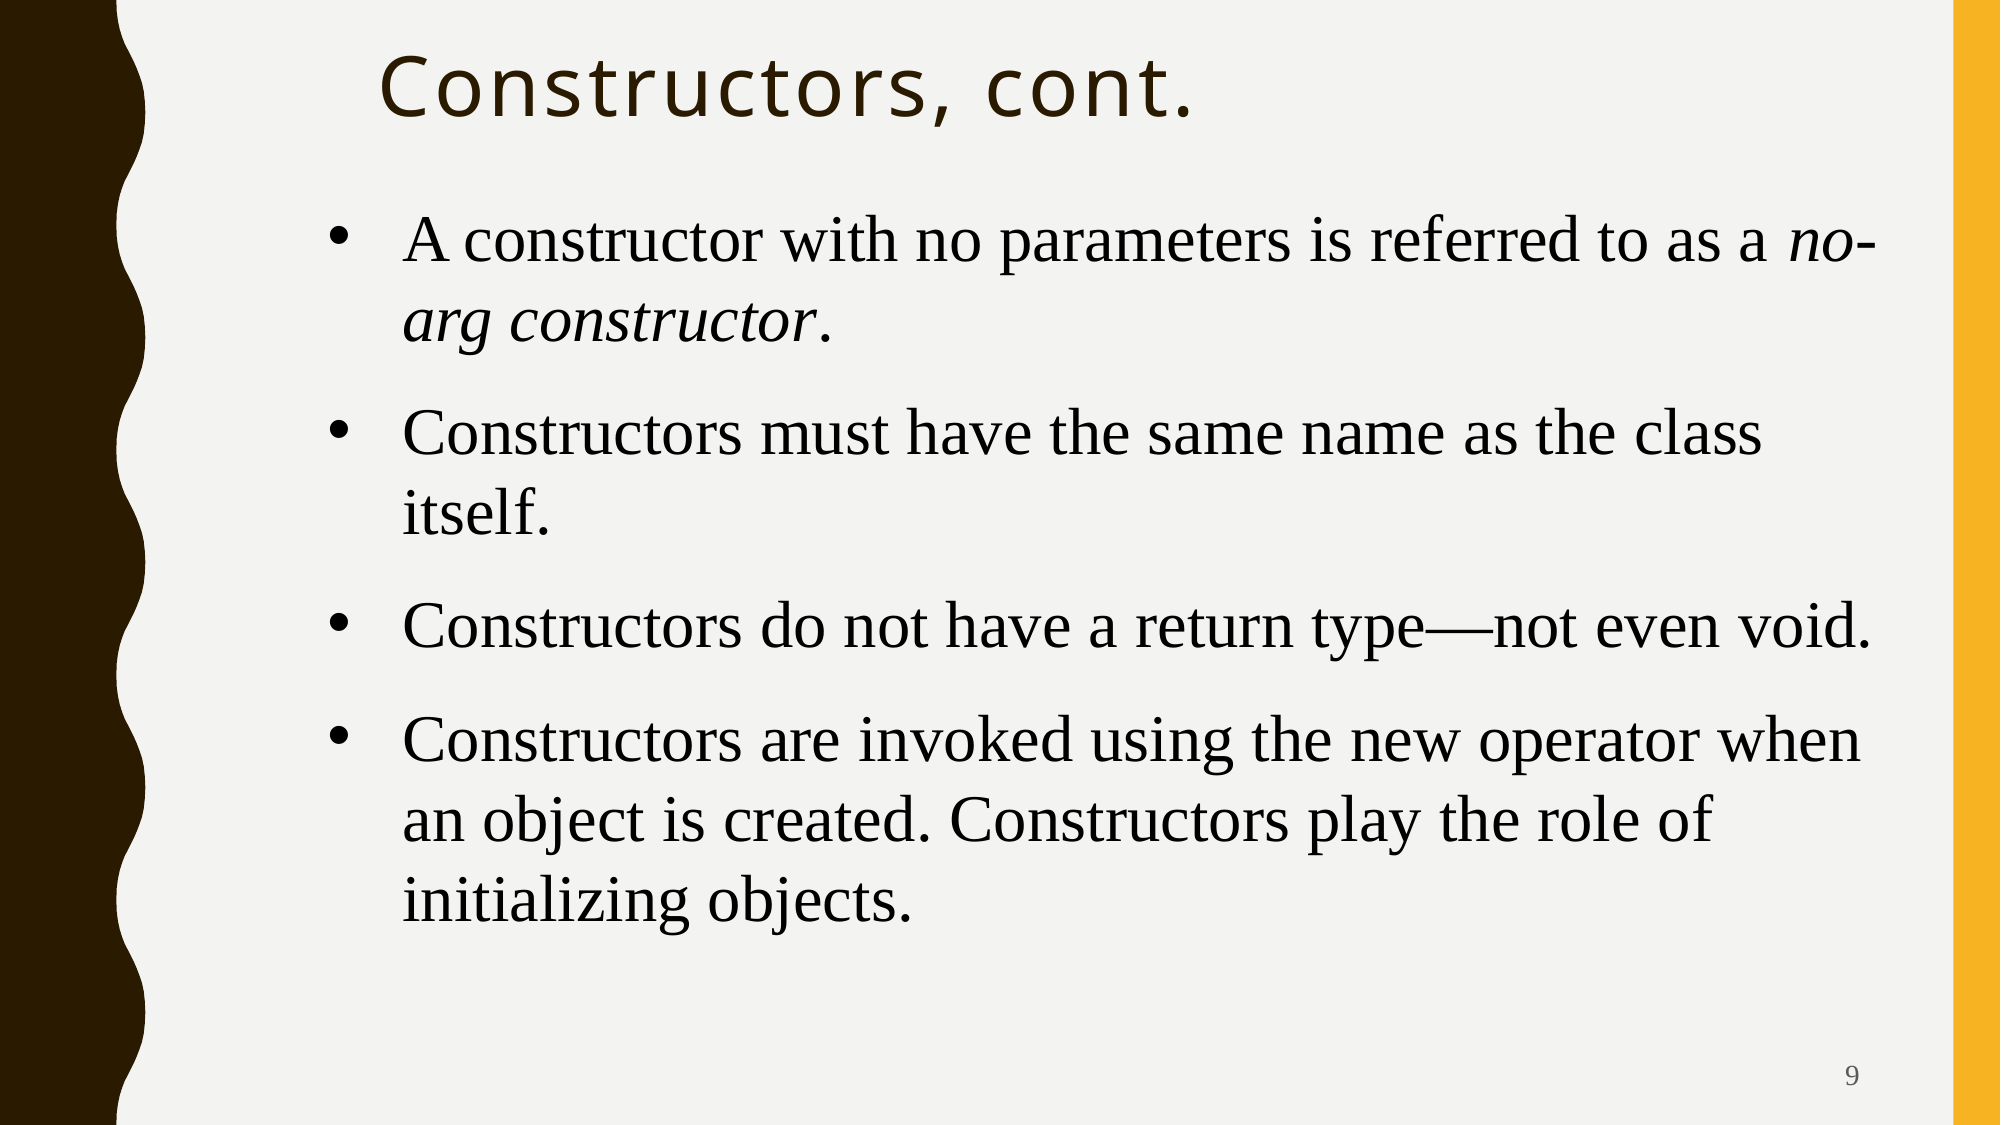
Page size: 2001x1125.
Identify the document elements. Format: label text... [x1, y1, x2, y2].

slide_number 9 [1412, 1045, 1875, 1103]
title Constructors, cont. [362, 37, 1638, 175]
text_box A constructor with no parameters is referred to as a no-arg constructor. Constructors must have the same name as the class itself. Constructors do not have a return type—not even void. Constructors are invoked using the new operator when an object is created. Constructors play the role of initializing objects. [312, 187, 1921, 942]
